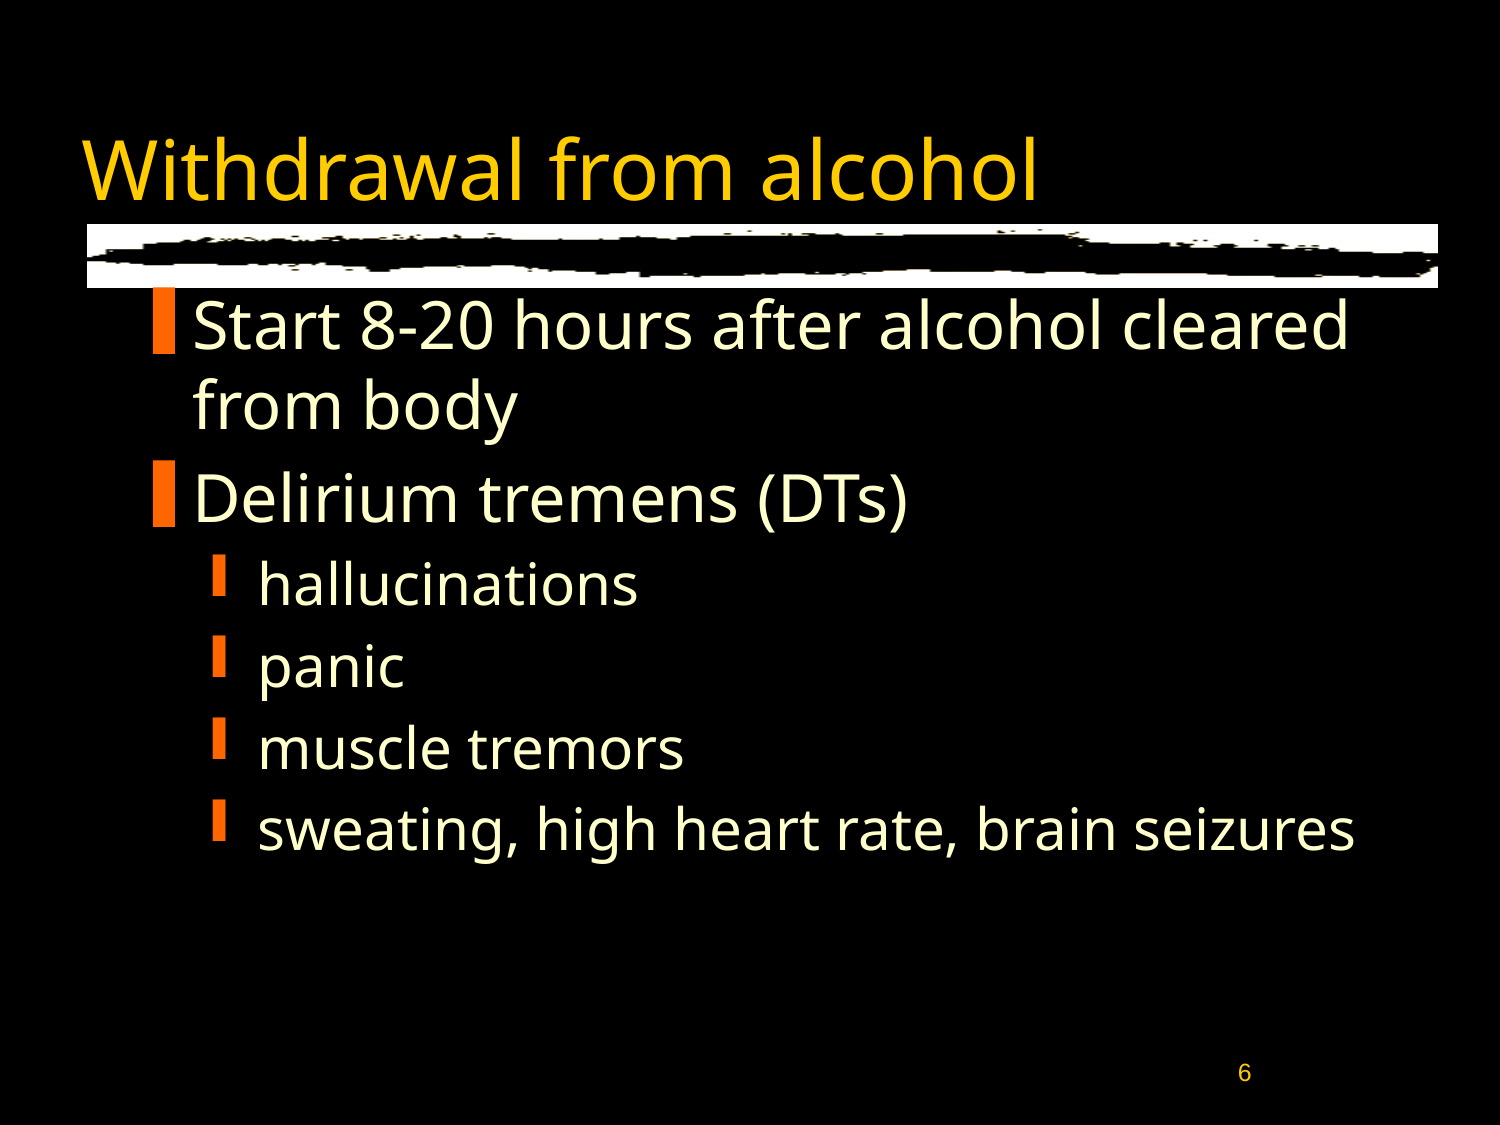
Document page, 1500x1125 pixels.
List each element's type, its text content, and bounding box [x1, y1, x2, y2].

title Withdrawal from alcohol [66, 37, 1342, 226]
list Start 8-20 hours after alcohol cleared from body Delirium tremens (DTs) hallucinations panic muscle tremors sweating, high heart rate, brain seizures [120, 274, 1438, 1051]
